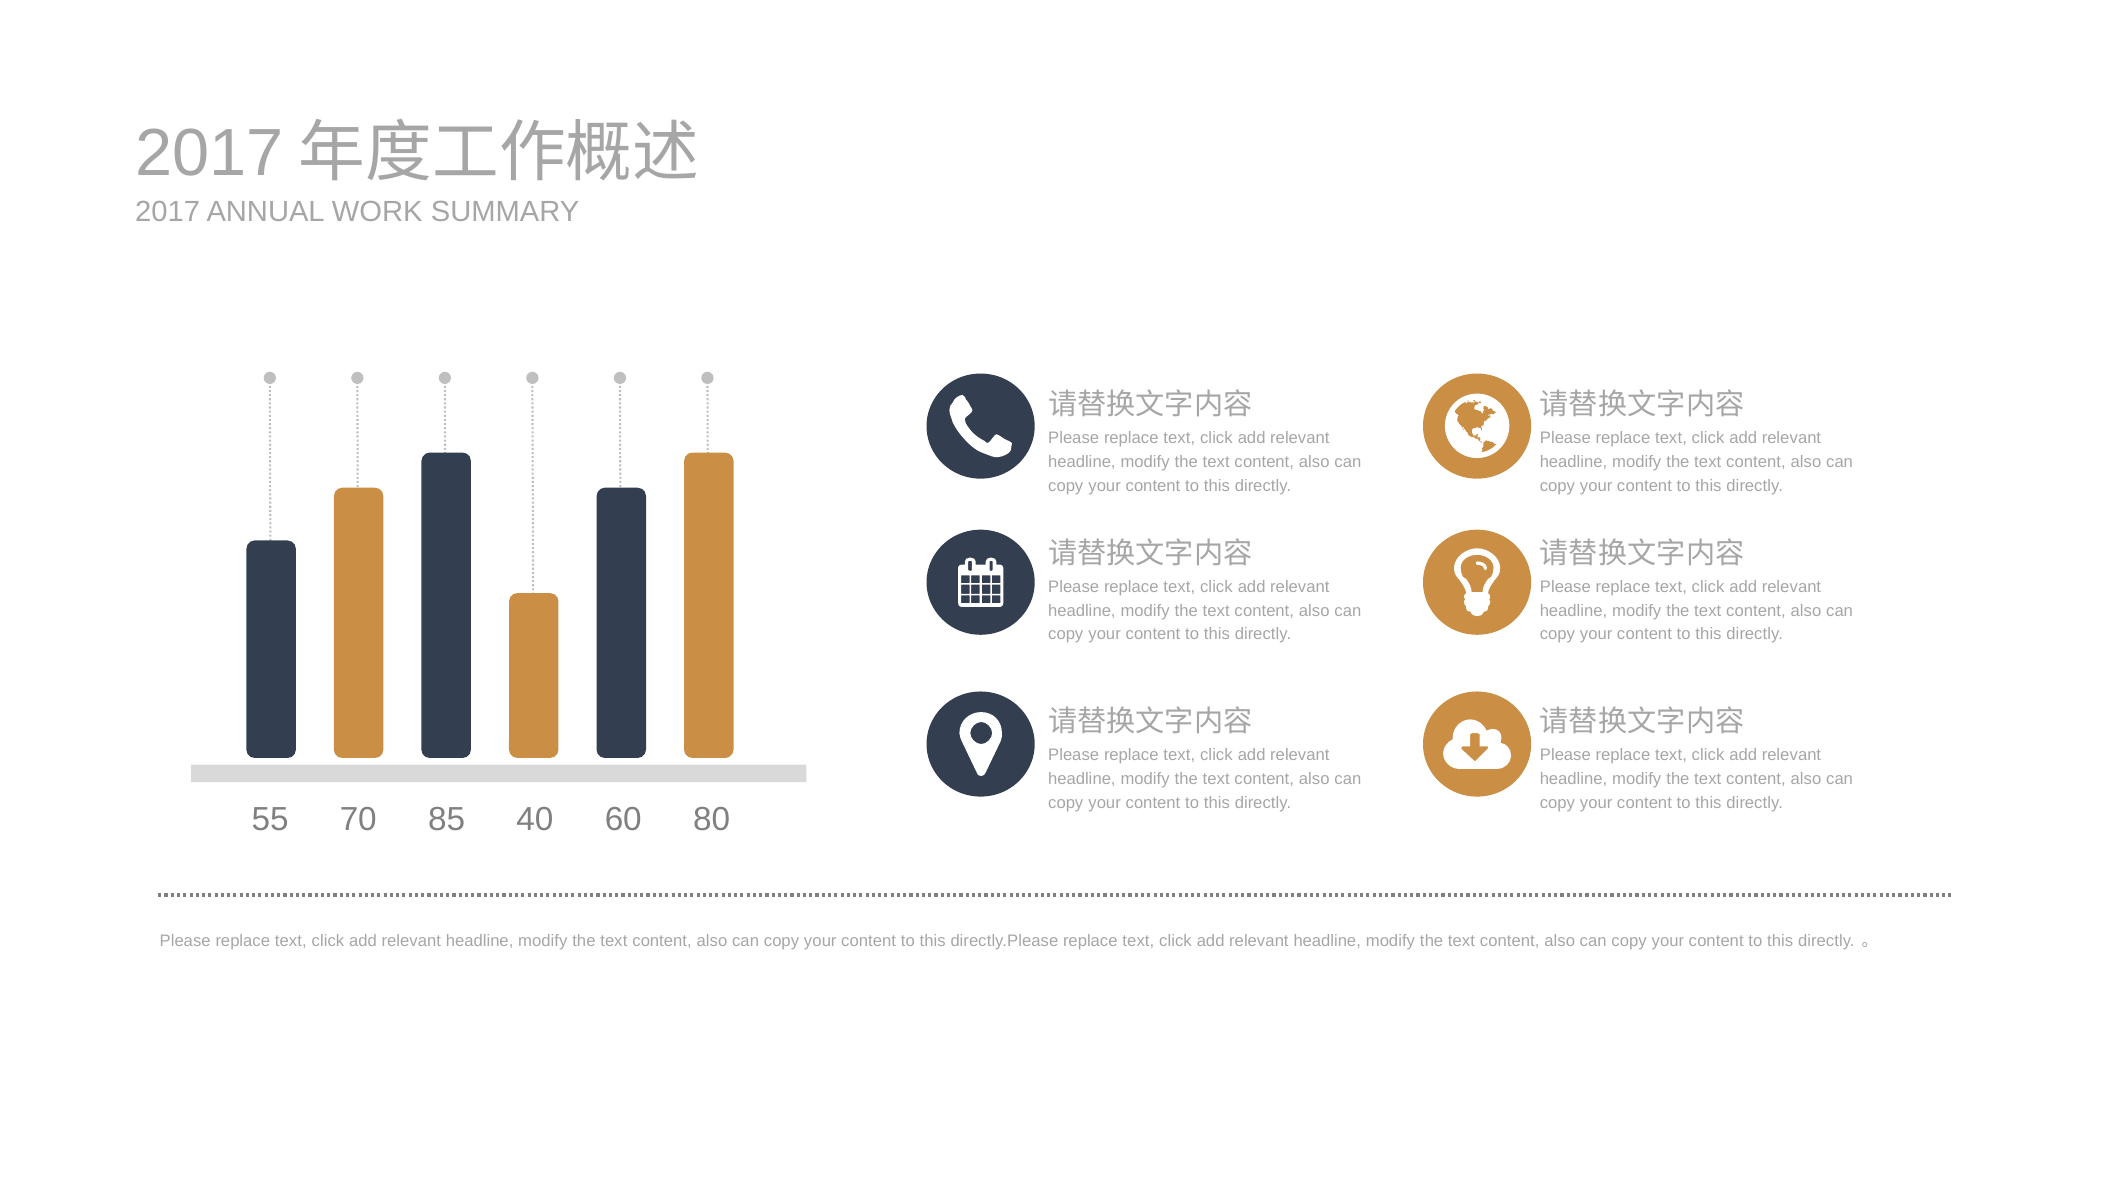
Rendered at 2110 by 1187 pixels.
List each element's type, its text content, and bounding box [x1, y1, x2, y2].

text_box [596, 377, 646, 758]
text_box 2017 ANNUAL WORK SUMMARY [135, 191, 596, 227]
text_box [1539, 378, 1874, 494]
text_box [1422, 529, 1532, 635]
text_box 80 [692, 789, 731, 837]
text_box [1422, 373, 1532, 479]
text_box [926, 529, 1035, 635]
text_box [1422, 691, 1532, 797]
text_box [246, 377, 296, 758]
text_box 60 [604, 789, 642, 837]
text_box 55 [251, 789, 289, 837]
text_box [926, 691, 1035, 797]
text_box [509, 377, 559, 758]
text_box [1539, 527, 1874, 643]
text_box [926, 373, 1035, 479]
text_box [684, 377, 734, 758]
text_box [1048, 378, 1392, 494]
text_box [333, 377, 384, 758]
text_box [1048, 695, 1383, 811]
text_box 40 [516, 789, 554, 837]
text_box 85 [428, 789, 466, 837]
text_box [1048, 527, 1383, 643]
text_box 2017年度工作概述 [135, 108, 783, 189]
text_box 70 [339, 789, 377, 837]
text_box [1539, 695, 1874, 811]
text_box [421, 377, 471, 758]
text_box Please replace text, click add relevant headline, modify the text content, also can copy your content to this directly.Please replace text, click add relevant headline, modify the text content, also can copy your content to this directly.。 [159, 925, 1950, 950]
text_box [190, 763, 807, 783]
